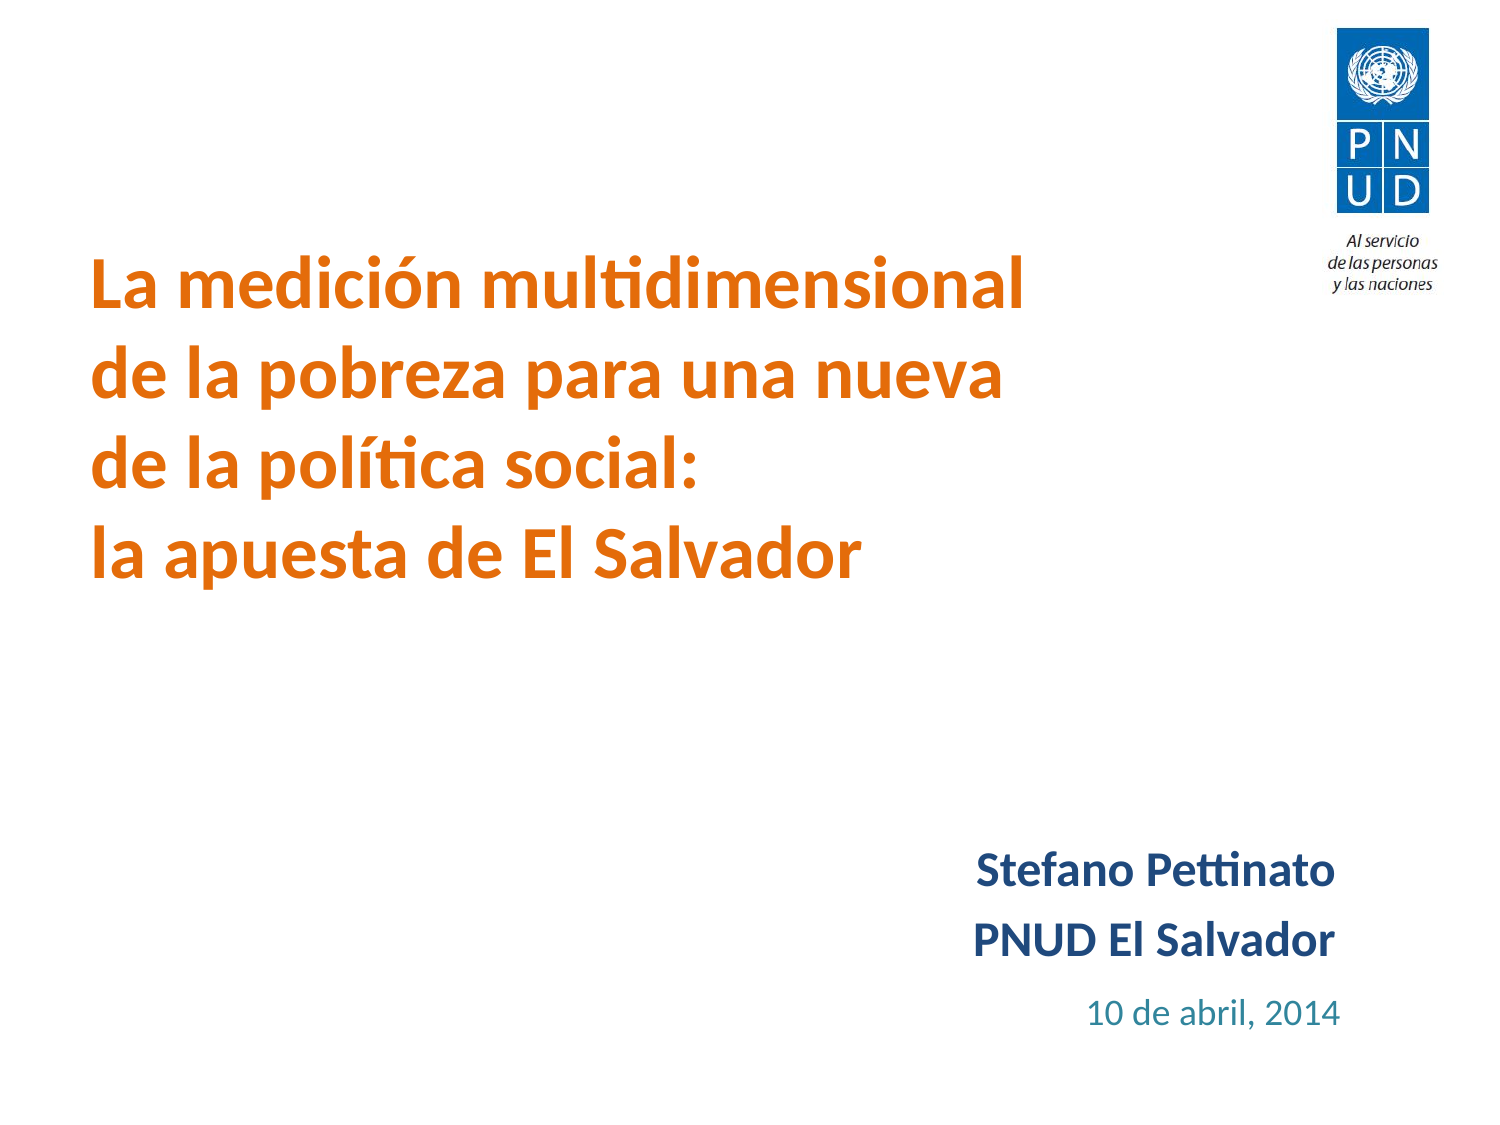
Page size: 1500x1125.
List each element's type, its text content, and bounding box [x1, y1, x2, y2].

title La medición multidimensional de la pobreza para una nueva de la política social: la apuesta de El Salvador [75, 219, 1363, 787]
text_box 10 de abril, 2014 [1070, 981, 1356, 1041]
picture [1321, 18, 1444, 303]
subtitle Stefano Pettinato PNUD El Salvador [301, 759, 1352, 1047]
